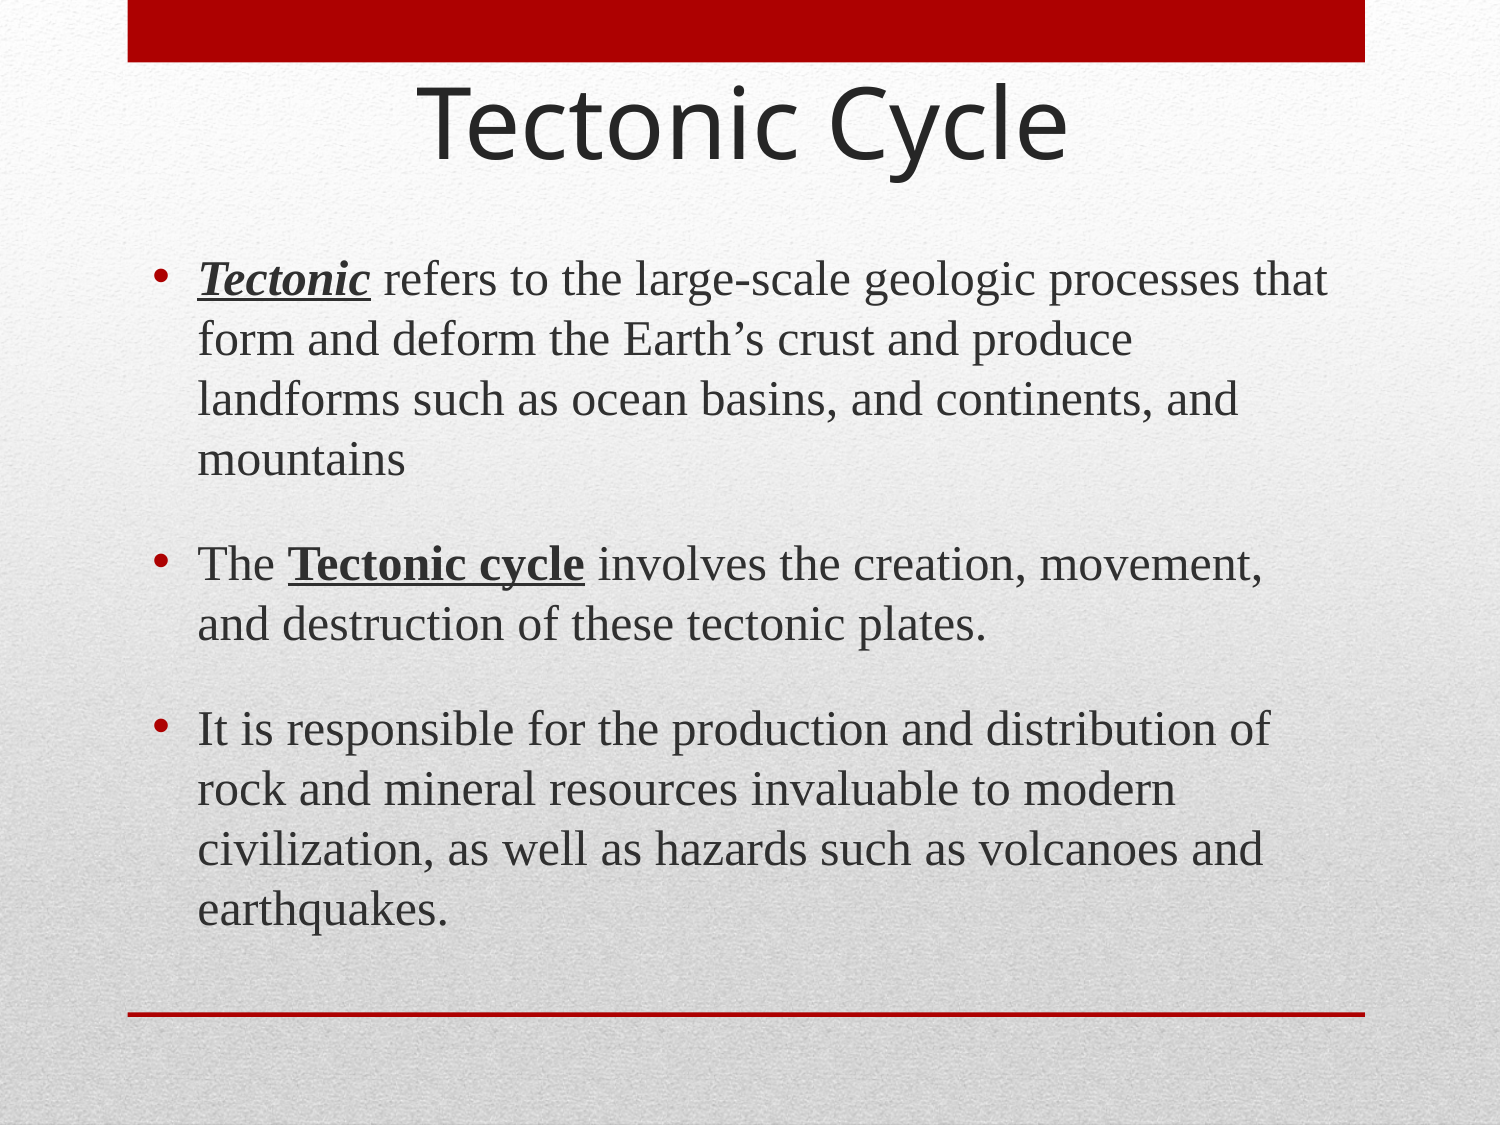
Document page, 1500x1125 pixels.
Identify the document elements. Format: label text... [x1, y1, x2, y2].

list Tectonic refers to the large-scale geologic processes that form and deform the Earth’s crust and produce landforms such as ocean basins, and continents, and mountains The Tectonic cycle involves the creation, movement, and destruction of these tectonic plates. It is responsible for the production and distribution of rock and mineral resources invaluable to modern civilization, as well as hazards such as volcanoes and earthquakes. [137, 187, 1363, 994]
title Tectonic Cycle [24, 0, 1463, 188]
